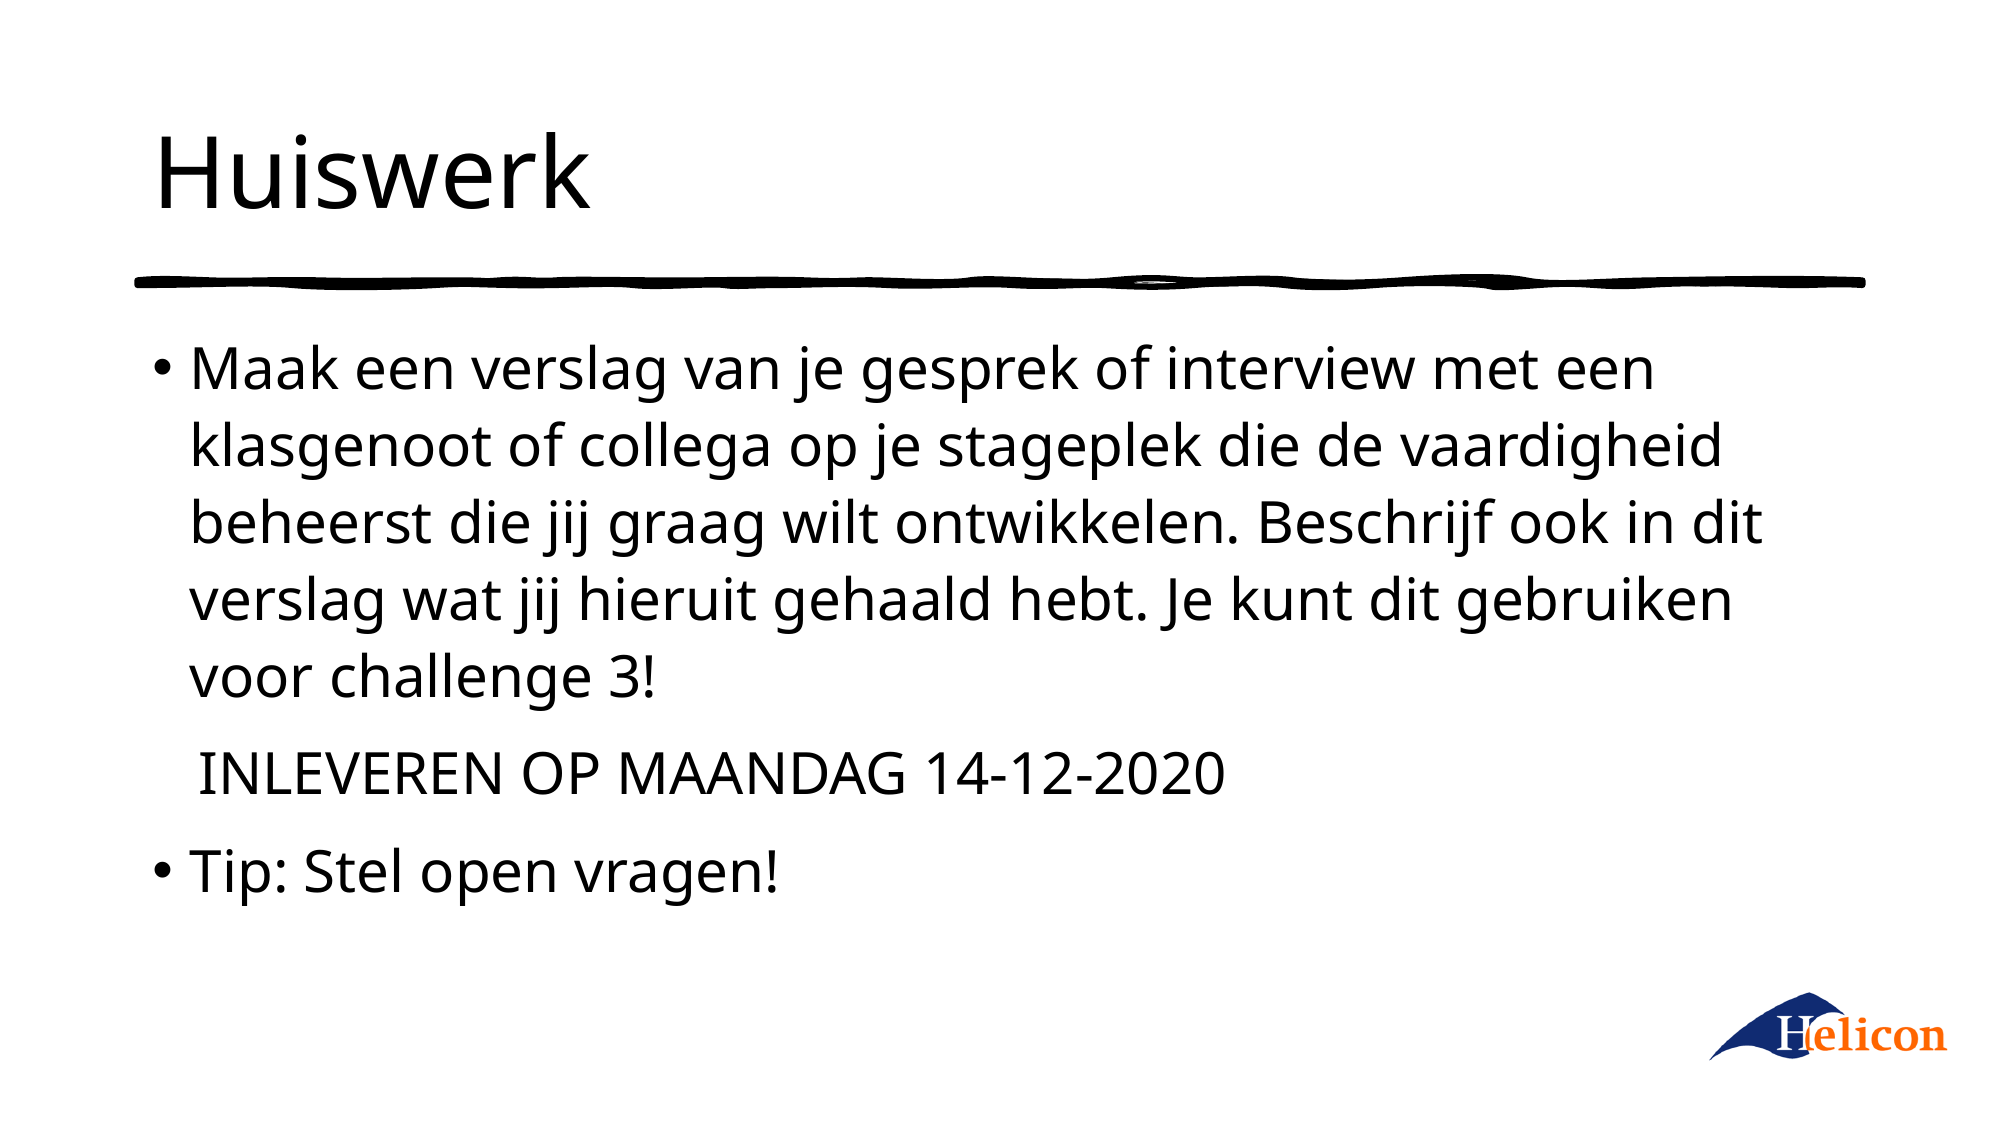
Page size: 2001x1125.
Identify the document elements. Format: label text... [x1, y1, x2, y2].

list Maak een verslag van je gesprek of interview met een klasgenoot of collega op je stageplek die de vaardigheid beheerst die jij graag wilt ontwikkelen. Beschrijf ook in dit verslag wat jij hieruit gehaald hebt. Je kunt dit gebruiken voor challenge 3! INLEVEREN OP MAANDAG 14-12-2020 Tip: Stel open vragen! [137, 316, 1863, 1014]
picture [1671, 952, 2000, 1125]
title Huiswerk [137, 59, 1863, 278]
